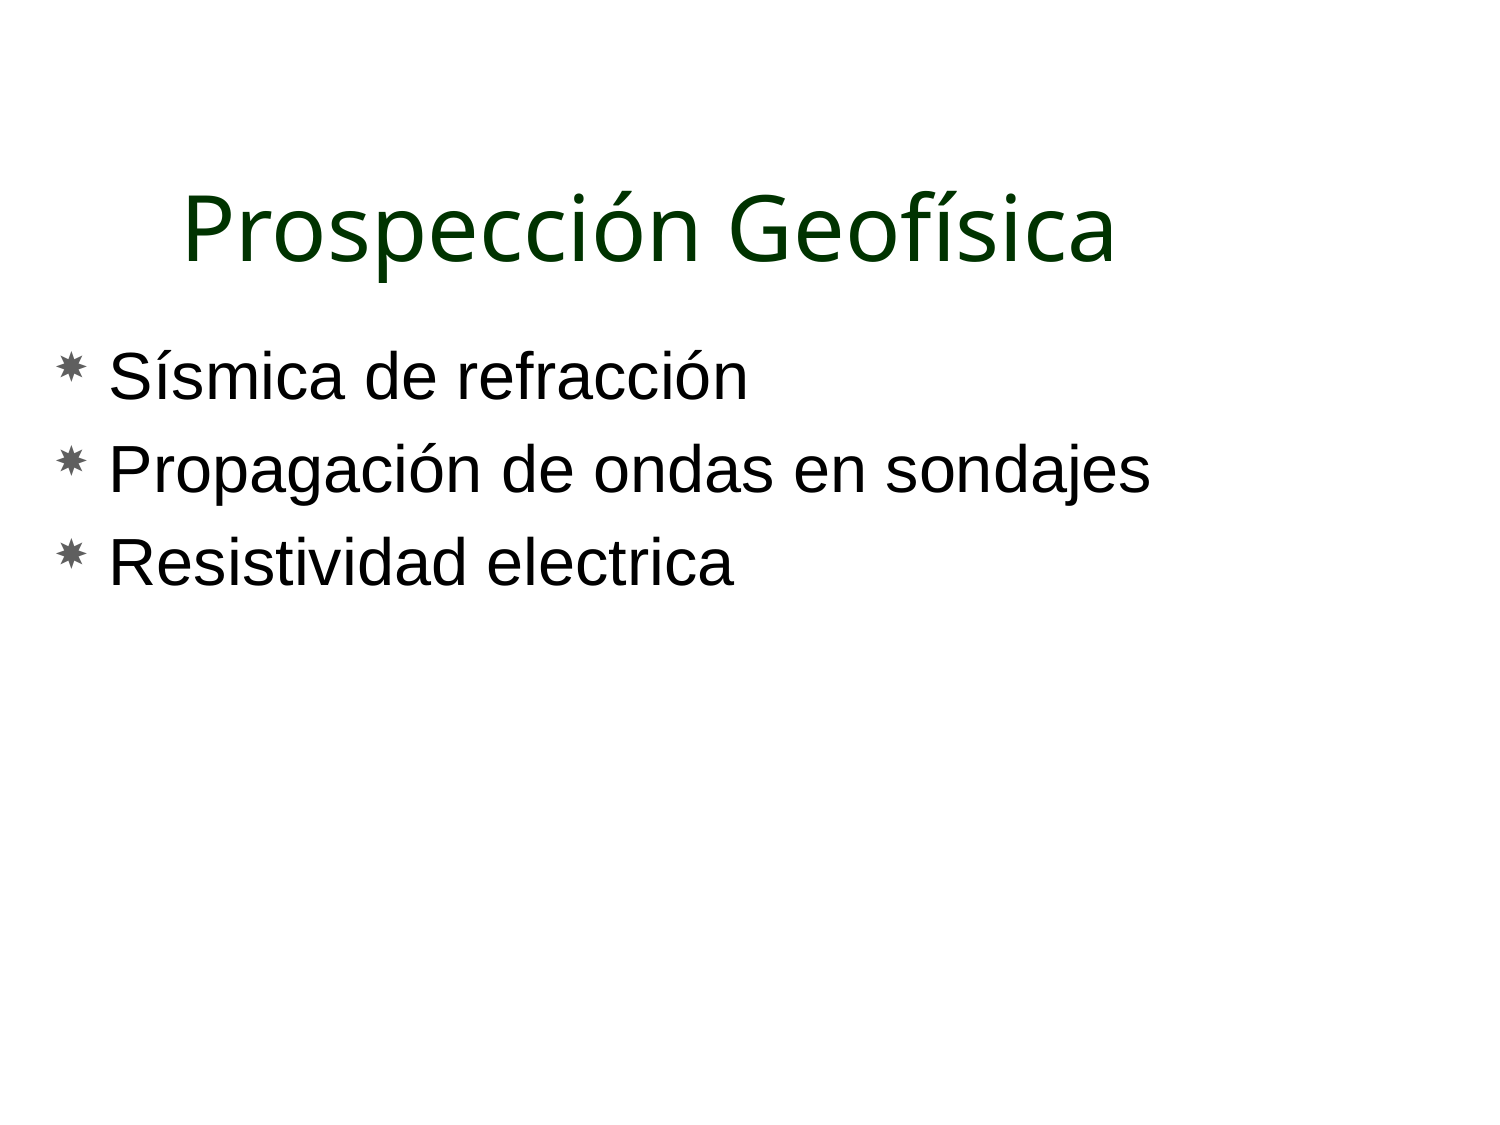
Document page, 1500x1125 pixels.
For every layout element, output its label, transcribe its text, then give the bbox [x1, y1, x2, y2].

title Prospección Geofísica [37, 162, 1263, 288]
list Sísmica de refracción Propagación de ondas en sondajes Resistividad electrica [37, 324, 1276, 1001]
